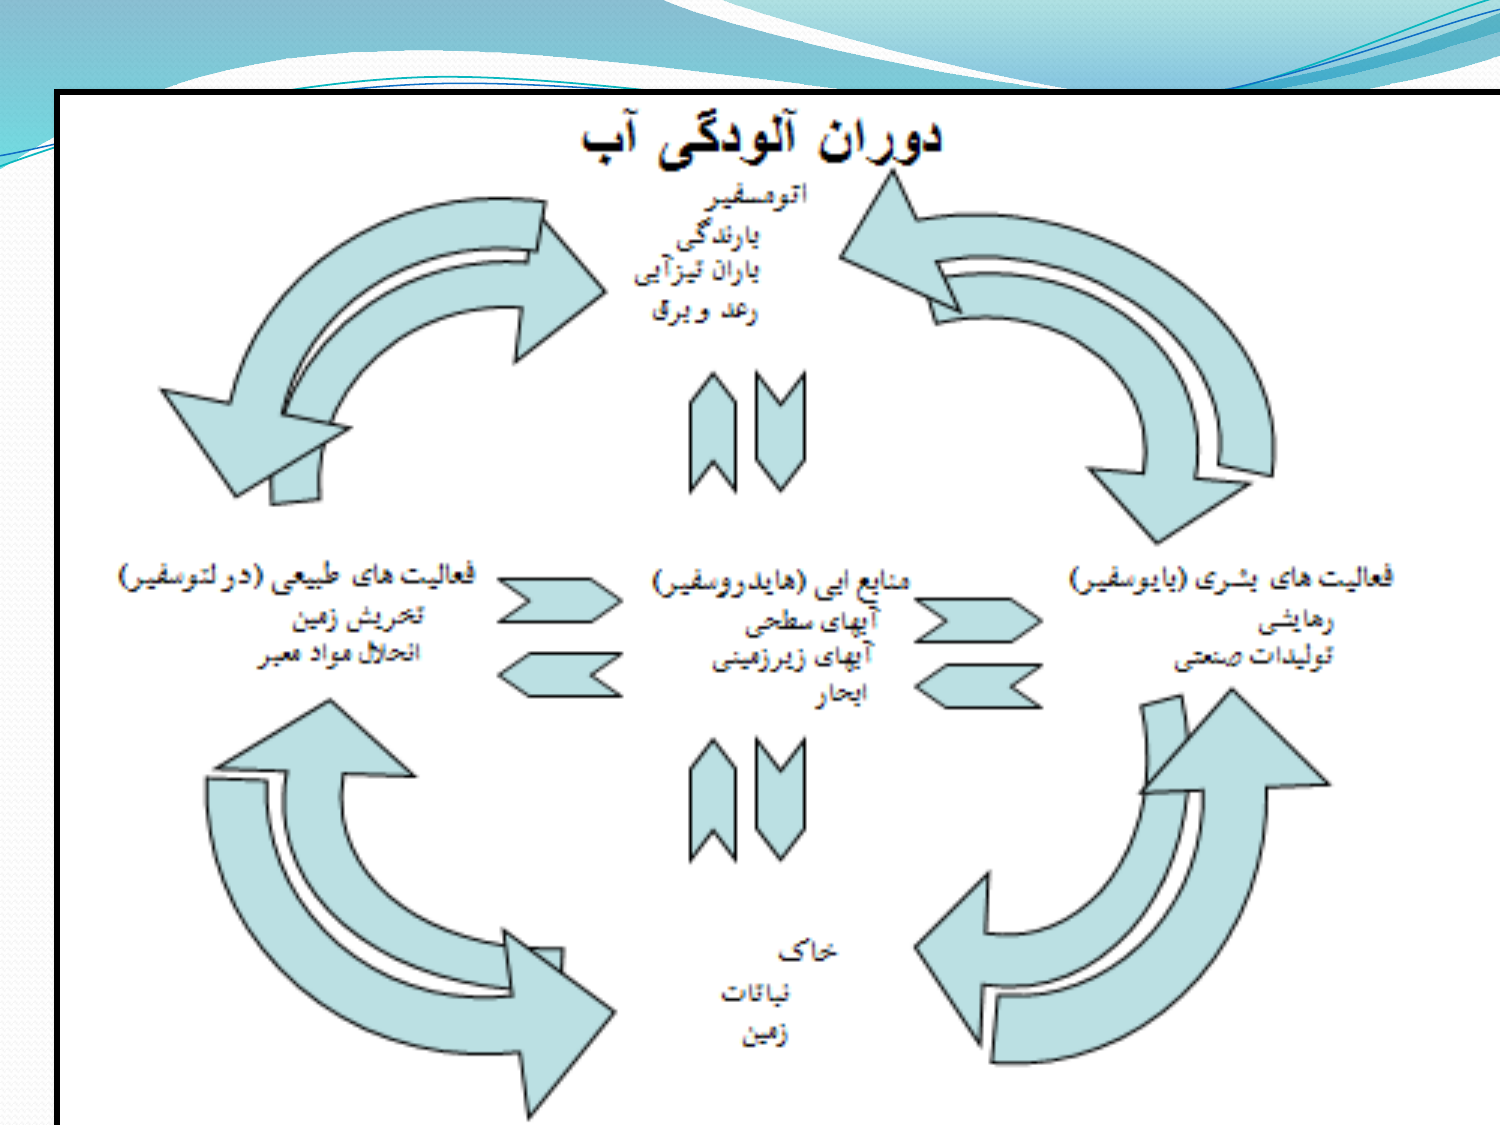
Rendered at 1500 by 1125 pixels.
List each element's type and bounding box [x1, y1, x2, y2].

picture [60, 95, 1500, 1125]
